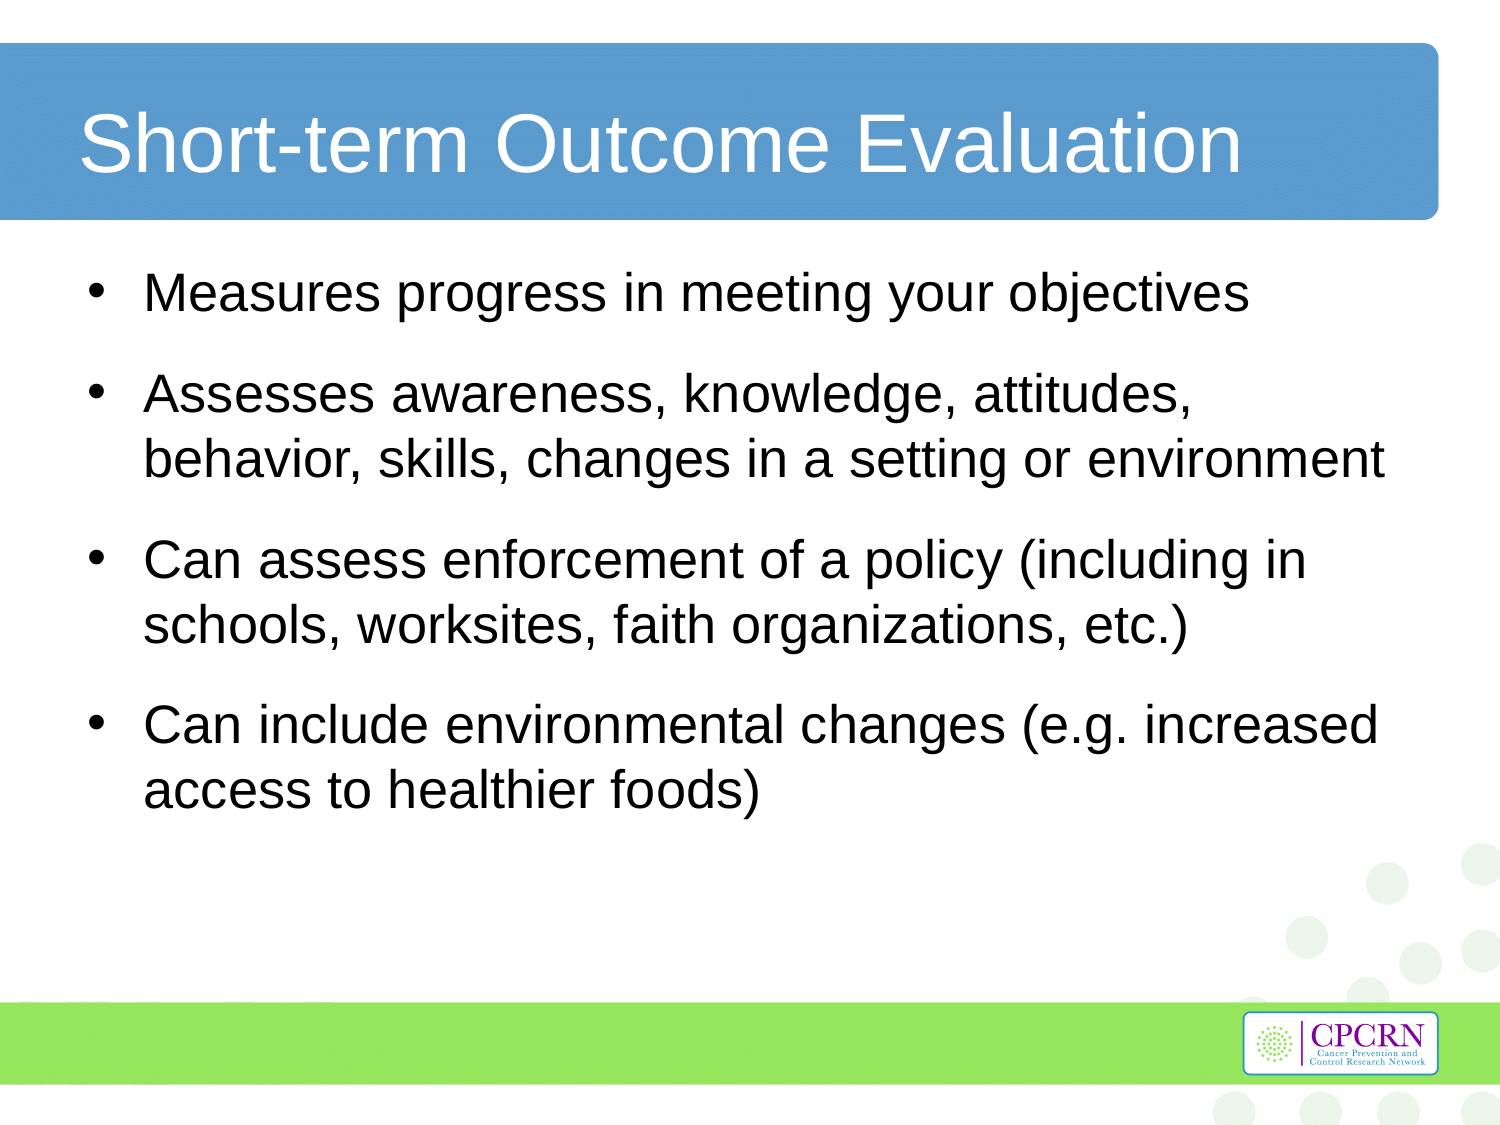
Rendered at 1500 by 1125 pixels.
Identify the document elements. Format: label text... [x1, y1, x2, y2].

title Short-term Outcome Evaluation [63, 45, 1500, 233]
picture [0, 0, 1500, 1125]
list Measures progress in meeting your objectives Assesses awareness, knowledge, attitudes, behavior, skills, changes in a setting or environment Can assess enforcement of a policy (including in schools, worksites, faith organizations, etc.) Can include environmental changes (e.g. increased access to healthier foods) [72, 249, 1444, 1013]
